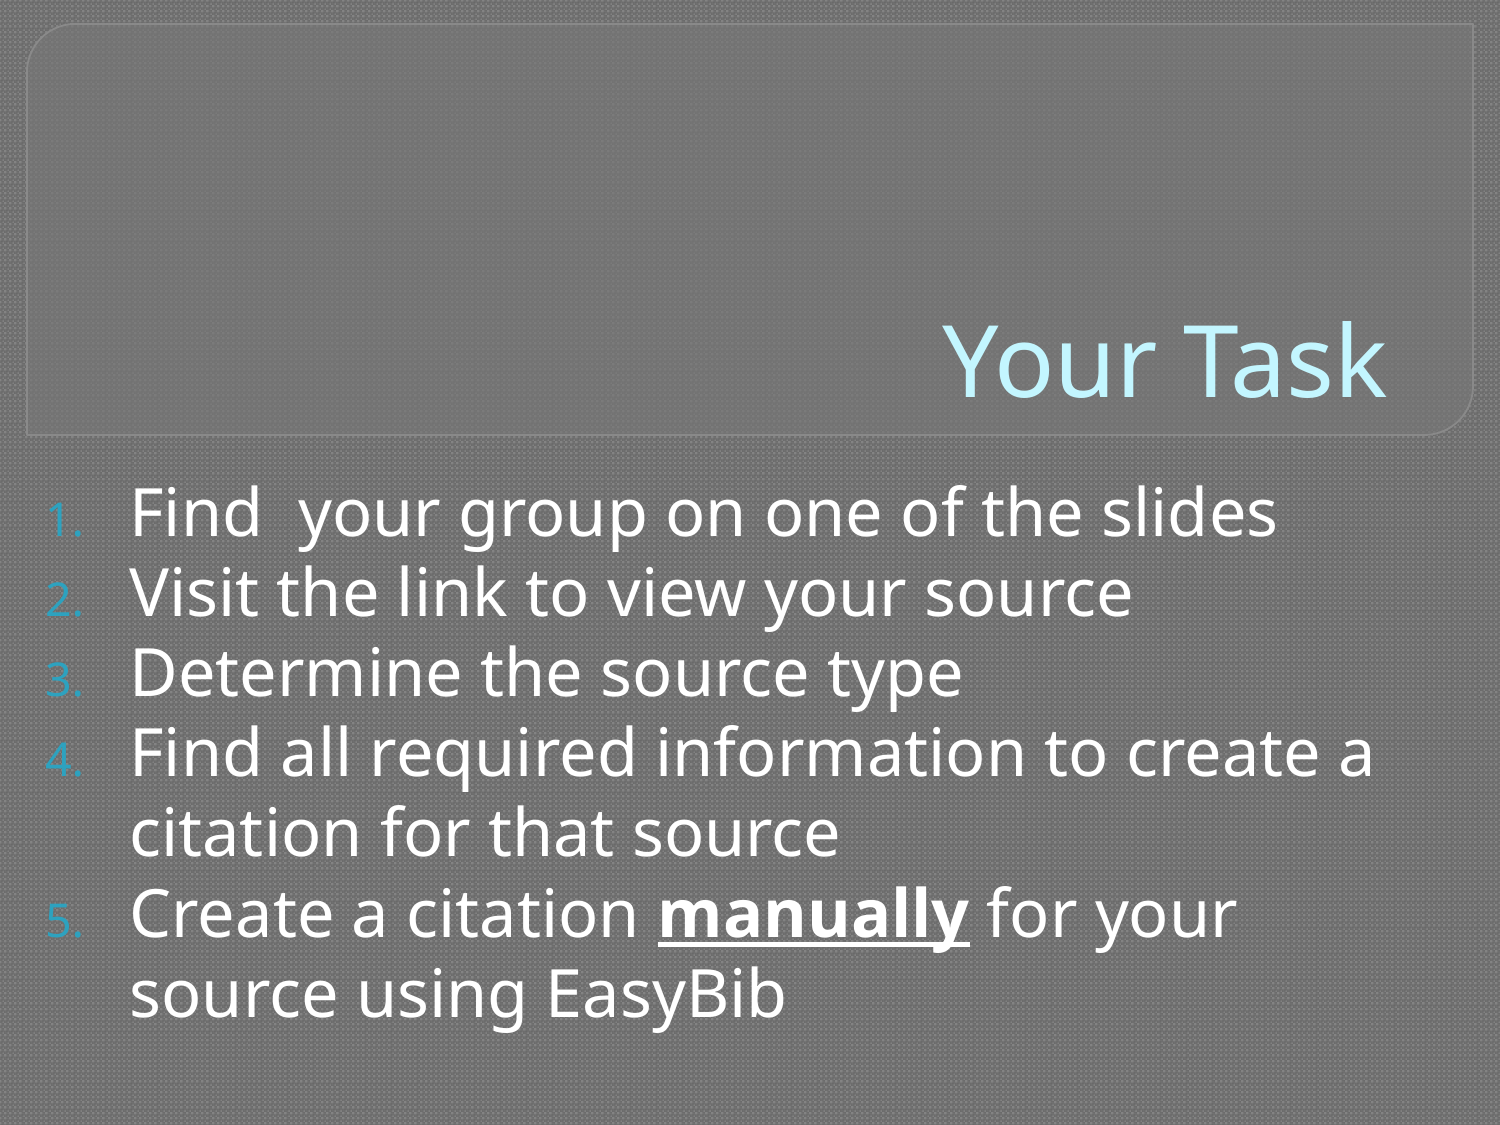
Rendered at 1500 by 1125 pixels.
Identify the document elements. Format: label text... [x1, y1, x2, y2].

subtitle Find your group on one of the slides Visit the link to view your source Determine the source type Find all required information to create a citation for that source Create a citation manually for your source using EasyBib [37, 462, 1427, 1050]
title Your Task [76, 62, 1427, 425]
